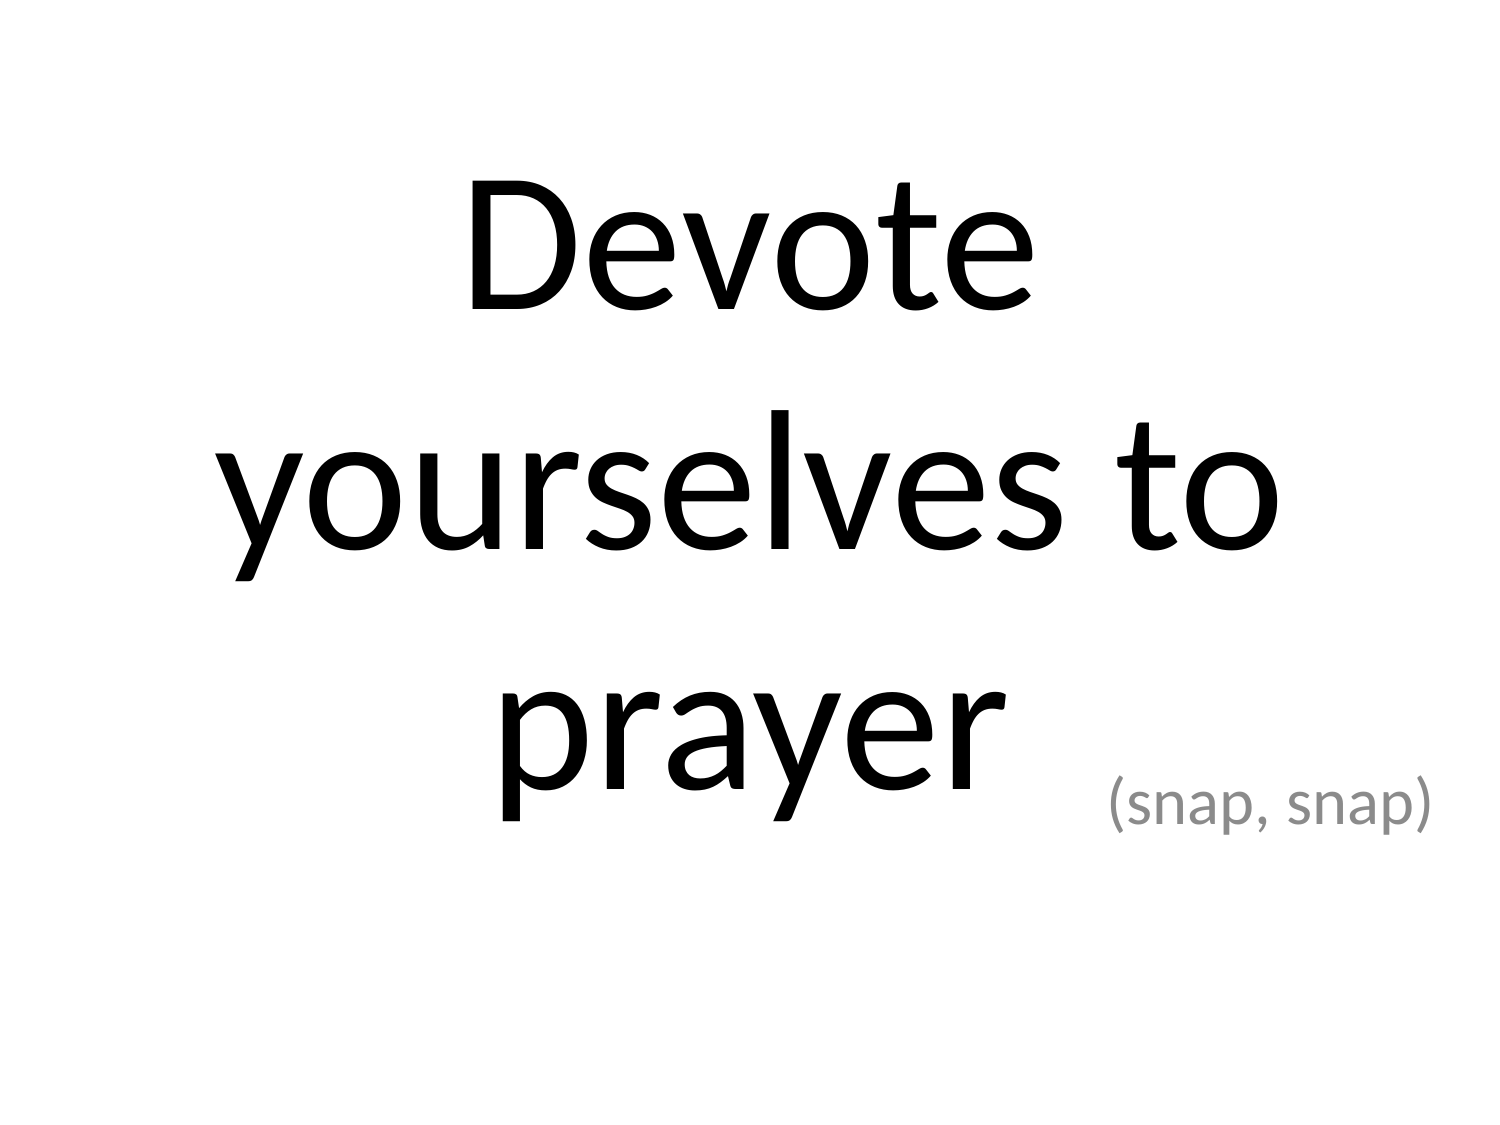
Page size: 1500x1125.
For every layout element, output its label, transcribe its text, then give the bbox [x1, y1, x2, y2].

subtitle (snap, snap) [399, 750, 1450, 863]
title Devote yourselves to prayer [112, 349, 1388, 591]
